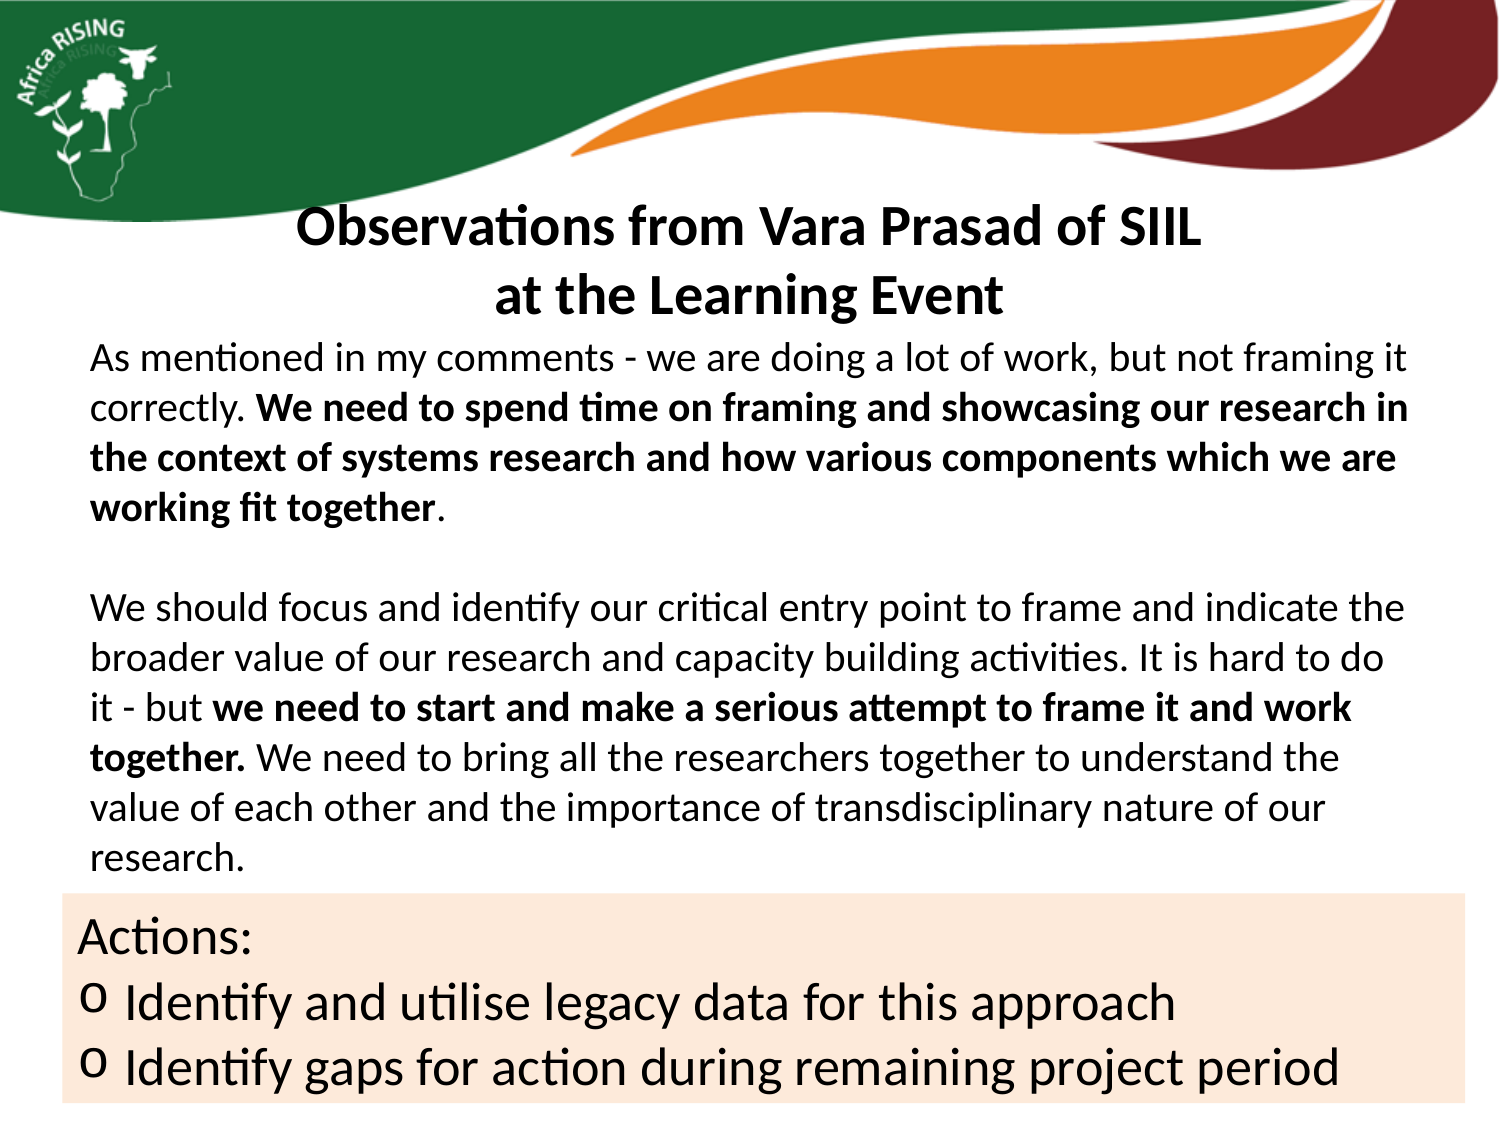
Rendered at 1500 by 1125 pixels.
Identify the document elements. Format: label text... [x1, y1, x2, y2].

text_box Actions: Identify and utilise legacy data for this approach Identify gaps for action during remaining project period [62, 893, 1466, 1104]
text_box As mentioned in my comments - we are doing a lot of work, but not framing it correctly. We need to spend time on framing and showcasing our research in the context of systems research and how various components which we are working fit together. We should focus and identify our critical entry point to frame and indicate the broader value of our research and capacity building activities. It is hard to do it - but we need to start and make a serious attempt to frame it and work together. We need to bring all the researchers together to understand the value of each other and the importance of transdisciplinary nature of our research. [74, 322, 1425, 888]
title Observations from Vara Prasad of SIIL at the Learning Event [75, 163, 1425, 322]
picture [0, 0, 1499, 222]
